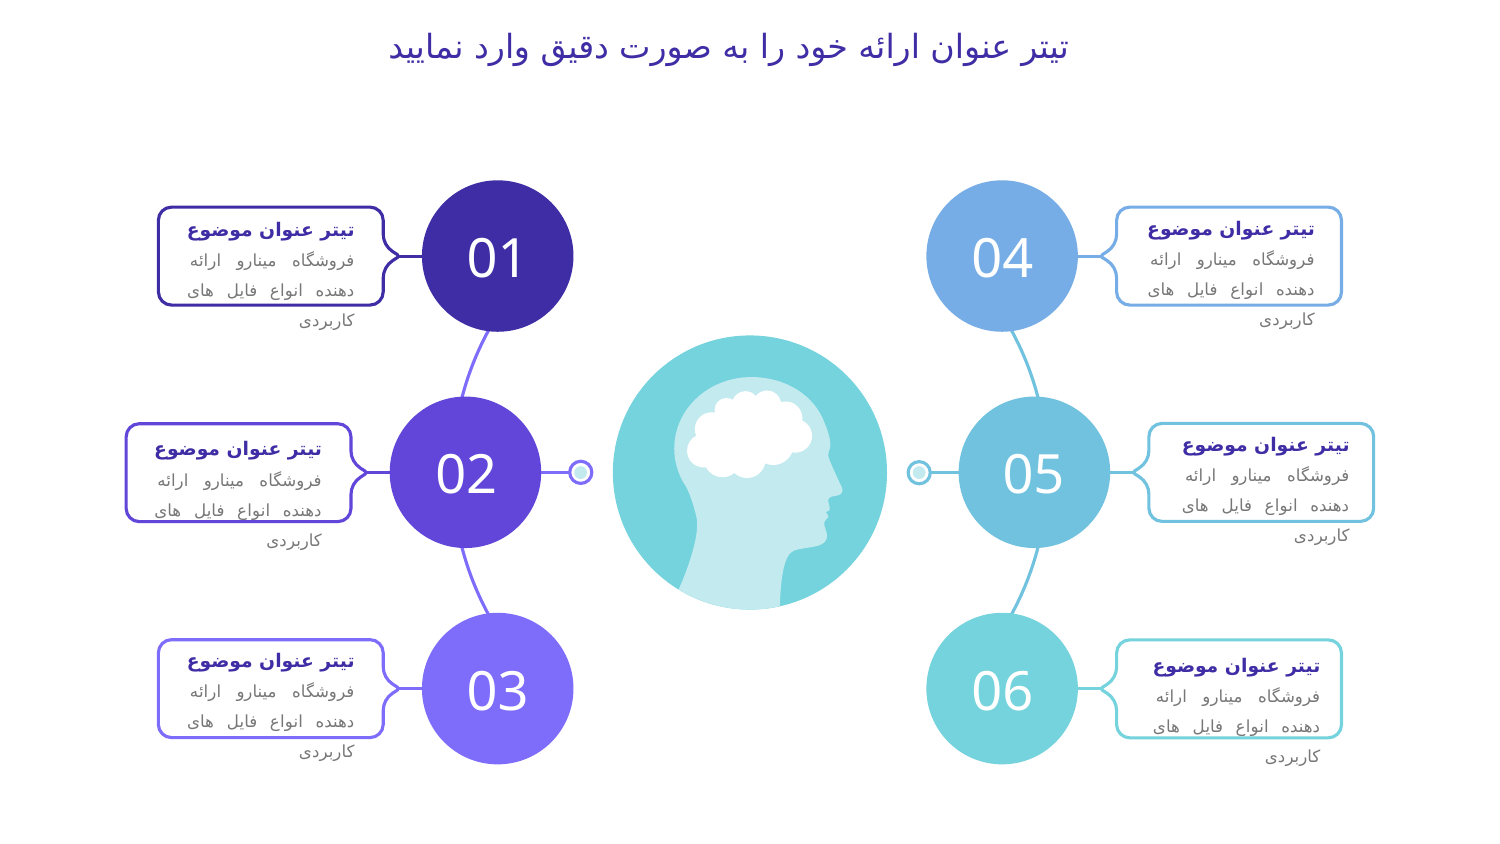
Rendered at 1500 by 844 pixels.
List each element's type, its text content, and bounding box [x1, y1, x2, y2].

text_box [125, 396, 593, 549]
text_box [907, 396, 1375, 549]
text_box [158, 180, 574, 333]
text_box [612, 335, 888, 610]
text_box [926, 180, 1342, 333]
text_box تیتر عنوان ارائه خود را به صورت دقیق وارد نمایید [225, 17, 1234, 73]
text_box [158, 612, 574, 765]
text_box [926, 612, 1342, 765]
